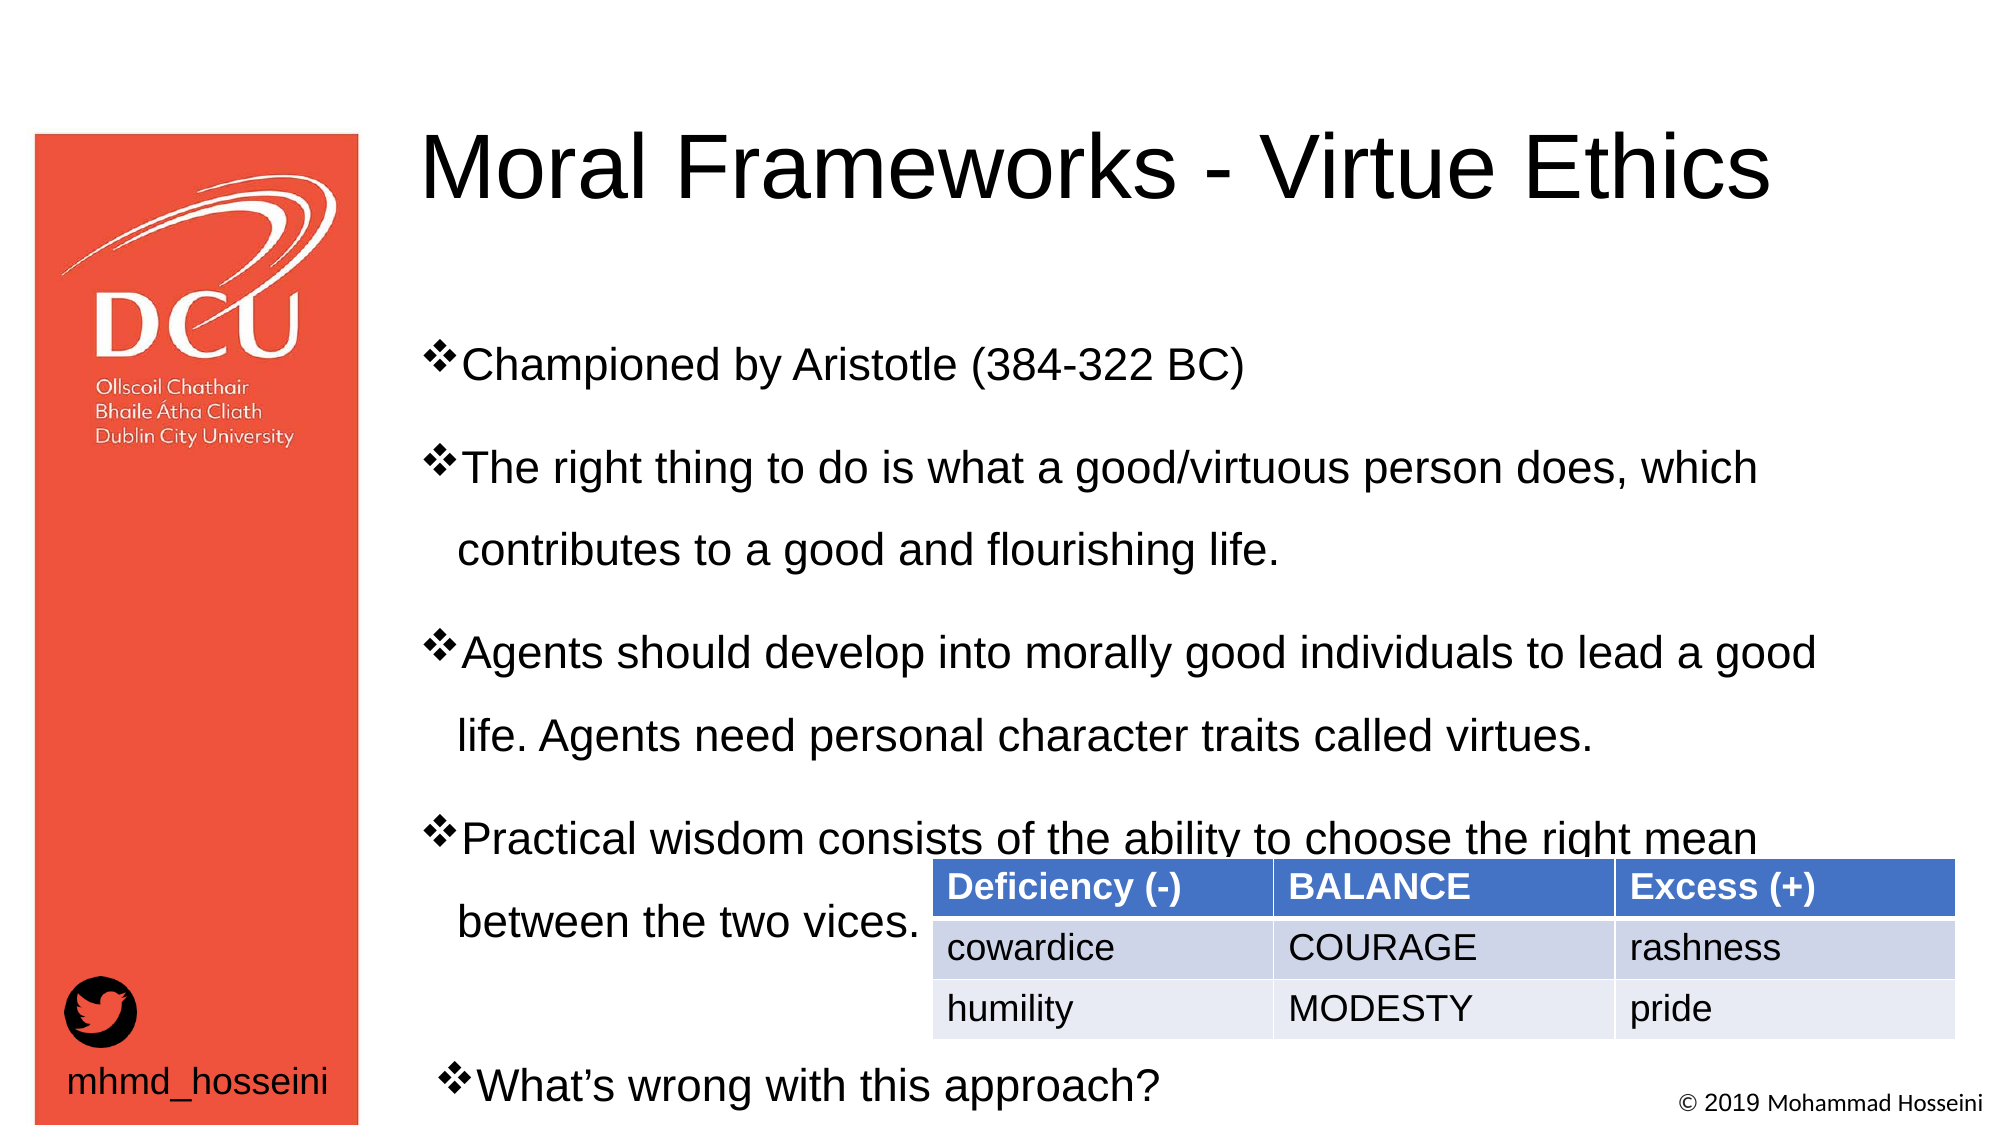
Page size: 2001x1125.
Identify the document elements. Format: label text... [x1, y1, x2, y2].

table_cell MODESTY [1274, 980, 1614, 1039]
text_box mhmd_hosseini [51, 1049, 344, 1110]
table_cell COURAGE [1274, 921, 1614, 979]
table_header Deficiency (-) [933, 859, 1273, 916]
table_cell cowardice [933, 921, 1273, 979]
picture [0, 0, 2001, 1125]
table_cell pride [1616, 980, 1955, 1039]
title Moral Frameworks - Virtue Ethics [404, 59, 1886, 278]
table_cell humility [933, 980, 1273, 1039]
table_header BALANCE [1274, 859, 1614, 916]
text_box What’s wrong with this approach? [419, 1020, 1176, 1119]
table_cell rashness [1616, 921, 1955, 979]
text_box © 2019 Mohammad Hosseini [1662, 1079, 1999, 1125]
table_header Excess (+) [1616, 859, 1955, 916]
list Championed by Aristotle (384-322 BC) The right thing to do is what a good/virtuous person does, which contributes to a good and flourishing life. Agents should develop into morally good individuals to lead a good life. Agents need personal character traits called virtues. Practical wisdom consists of the ability to choose the right mean between the two vices. [404, 299, 1886, 1066]
